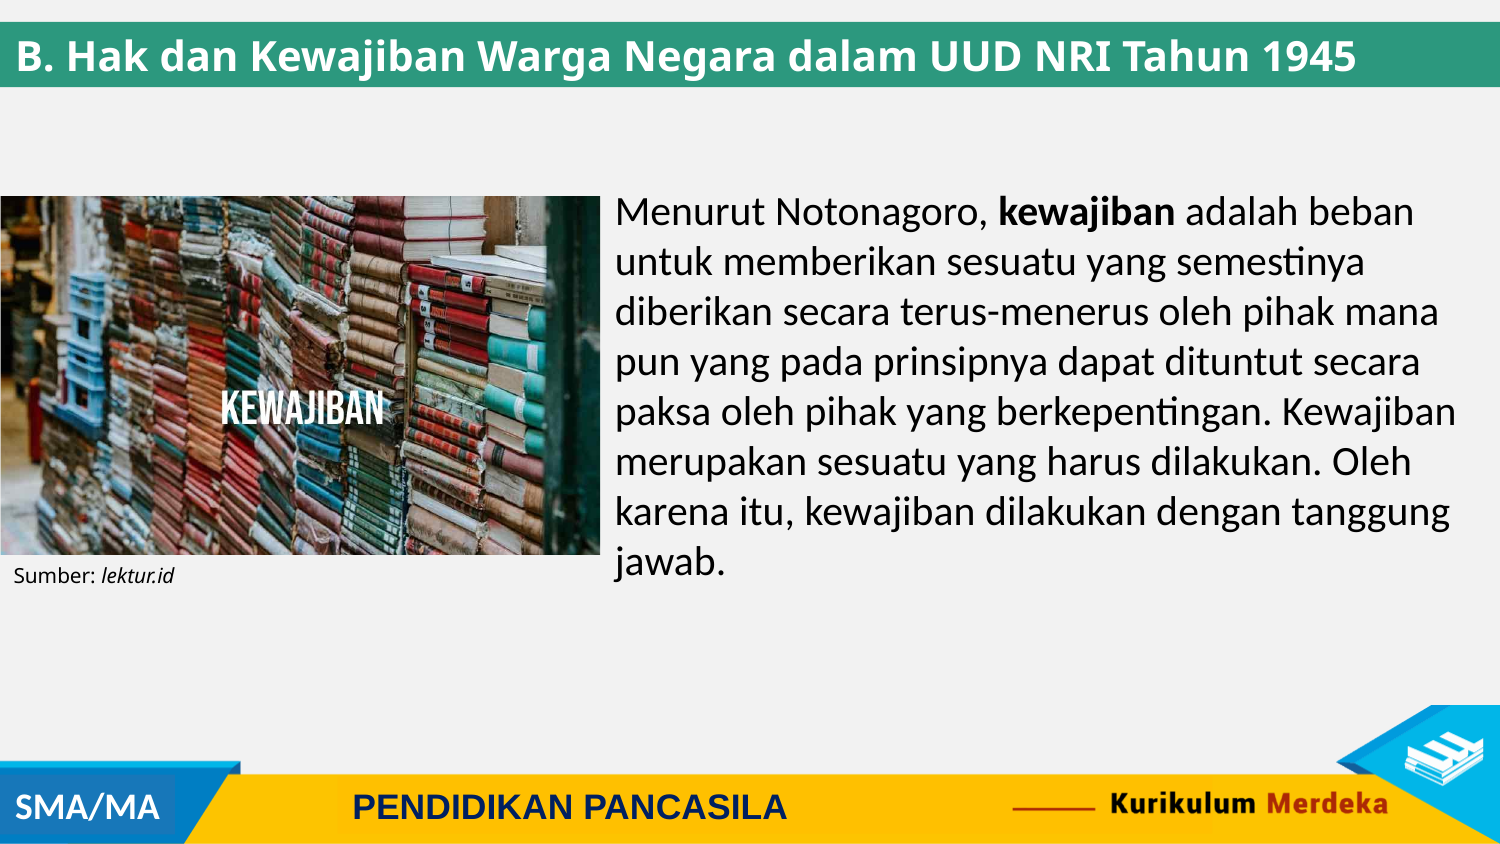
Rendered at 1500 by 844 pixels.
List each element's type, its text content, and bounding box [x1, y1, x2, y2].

text_box B. Hak dan Kewajiban Warga Negara dalam UUD NRI Tahun 1945 [0, 20, 1500, 89]
text_box Menurut Notonagoro, kewajiban adalah beban untuk memberikan sesuatu yang semestinya diberikan secara terus-menerus oleh pihak mana pun yang pada prinsipnya dapat dituntut secara paksa oleh pihak yang berkepentingan. Kewajiban merupakan sesuatu yang harus dilakukan. Oleh karena itu, kewajiban dilakukan dengan tanggung jawab. [600, 176, 1500, 592]
text_box Sumber: lektur.id [0, 562, 359, 595]
picture [0, 195, 601, 556]
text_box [0, 705, 1500, 844]
